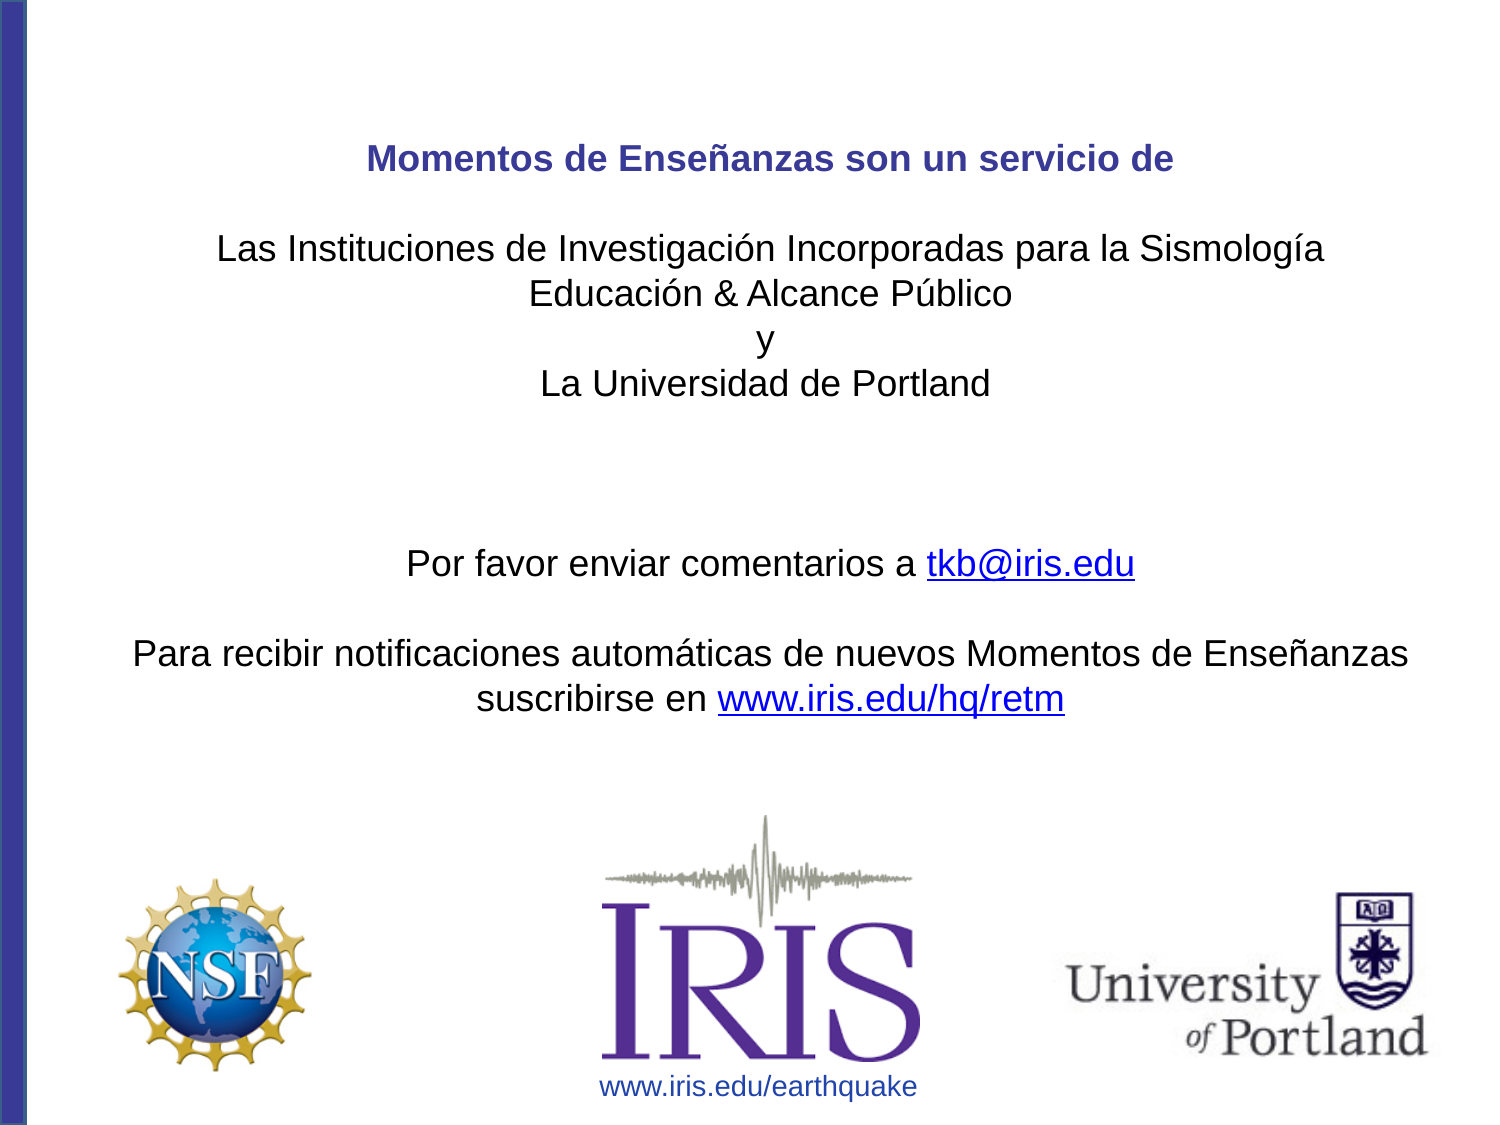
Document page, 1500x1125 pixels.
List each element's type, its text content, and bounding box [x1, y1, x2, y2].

text_box [0, 0, 27, 1125]
text_box www.iris.edu/earthquake [552, 1060, 965, 1110]
picture [602, 815, 920, 1063]
picture [1049, 863, 1447, 1074]
picture [116, 875, 314, 1074]
text_box Momentos de Enseñanzas son un servicio de Las Instituciones de Investigación Incorporadas para la Sismología Educación & Alcance Público y La Universidad de Portland Por favor enviar comentarios a tkb@iris.edu Para recibir notificaciones automáticas de nuevos Momentos de Enseñanzas suscribirse en www.iris.edu/hq/retm [116, 126, 1425, 772]
